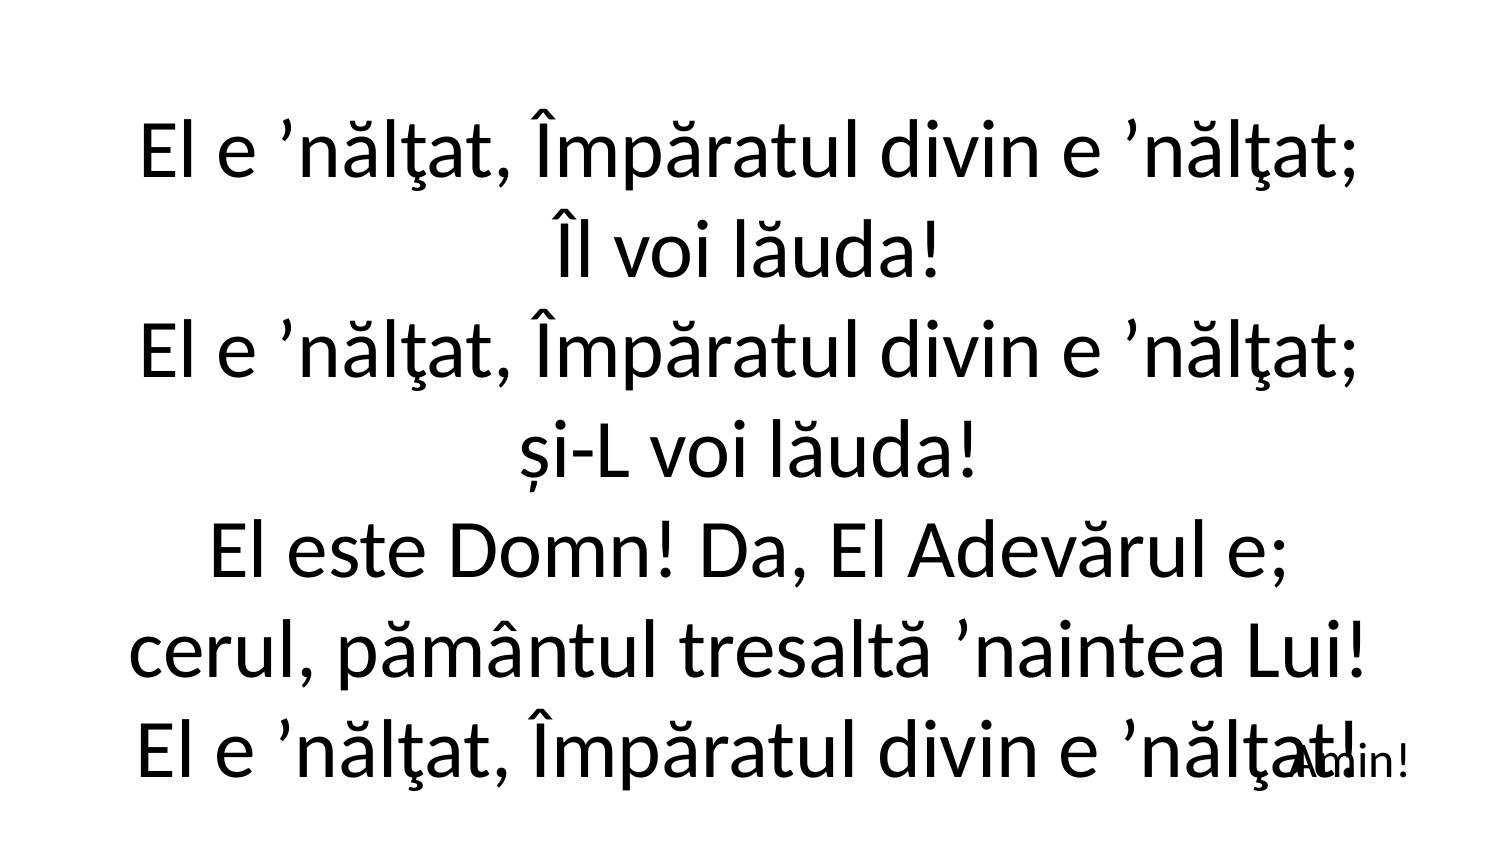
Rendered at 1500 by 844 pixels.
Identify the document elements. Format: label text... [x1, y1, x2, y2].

text_box El e ʼnălţat, Împăratul divin e ʼnălţat; Îl voi lăuda! El e ʼnălţat, Împăratul divin e ʼnălţat; și-L voi lăuda! El este Domn! Da, El Adevărul e; cerul, pământul tresaltă ʼnaintea Lui! El e ʼnălţat, Împăratul divin e ʼnălţat! [113, 42, 1387, 802]
text_box Amin! [1273, 674, 1427, 795]
